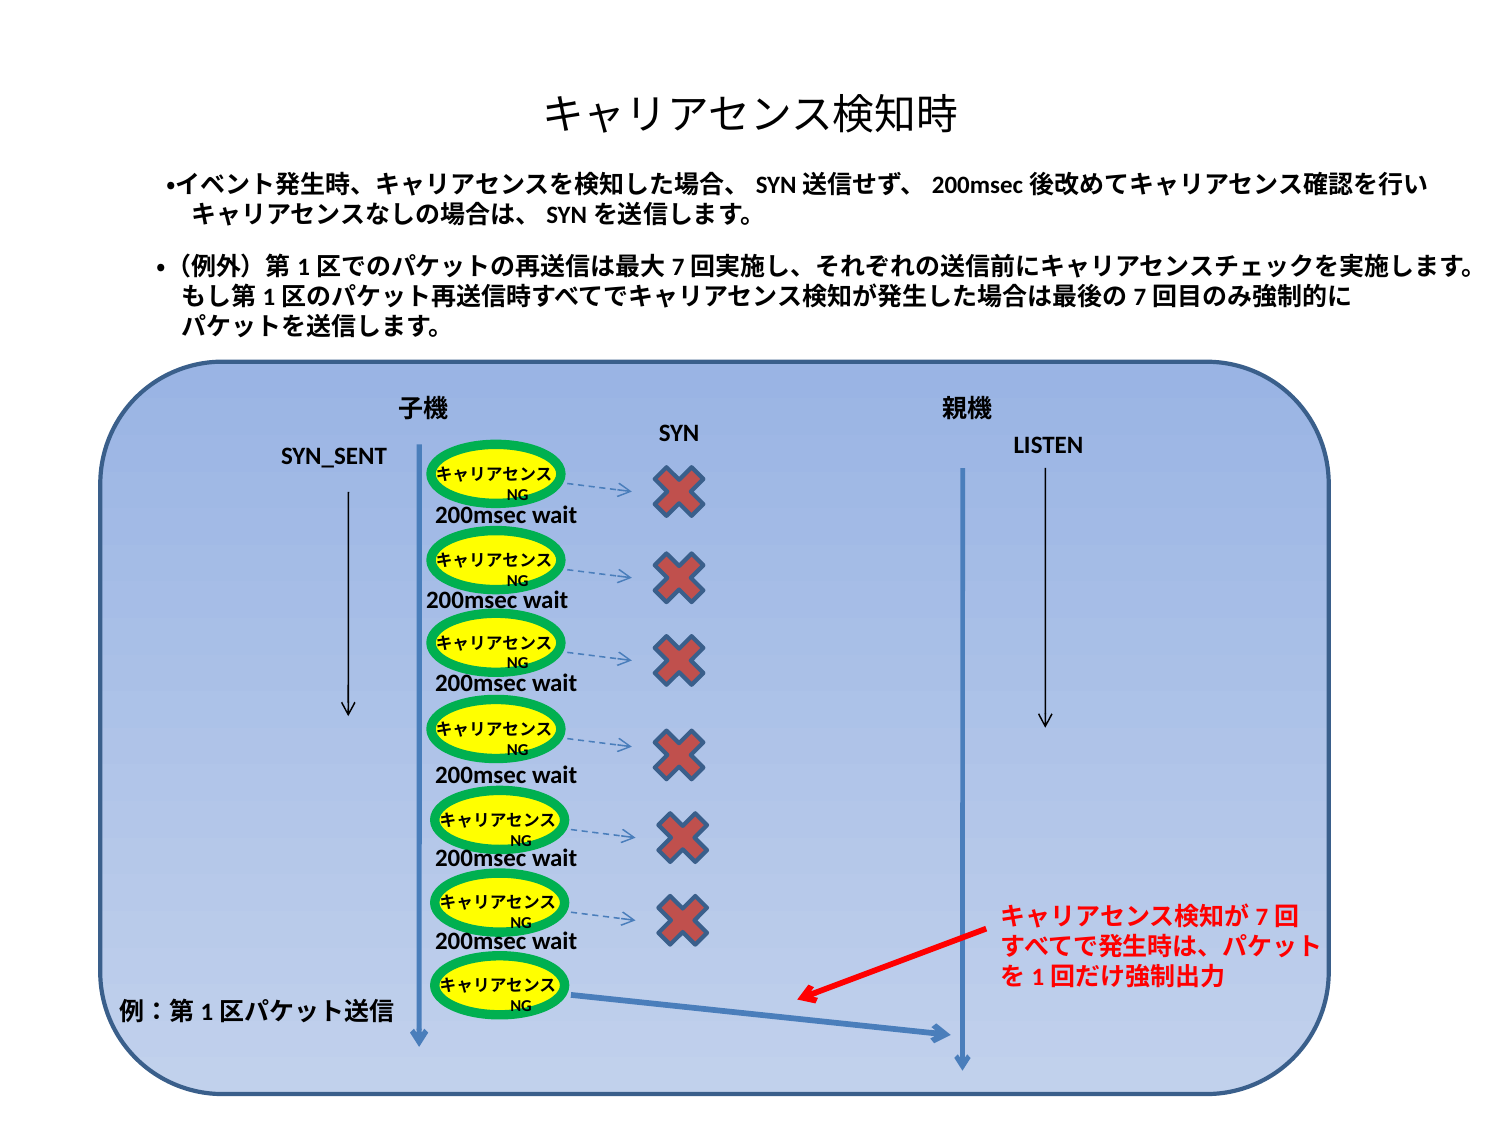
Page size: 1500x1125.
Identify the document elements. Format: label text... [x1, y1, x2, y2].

text_box SYN_SENT [266, 432, 403, 478]
text_box 例：第1区パケット送信 [104, 987, 410, 1033]
text_box 200msec wait [420, 754, 593, 797]
text_box ・イベント発生時、キャリアセンスを検知した場合、SYN送信せず、200msec後改めてキャリアセンス確認を行い キャリアセンスなしの場合は、SYNを送信します。 [151, 160, 1443, 236]
text_box [652, 728, 706, 744]
text_box [656, 893, 710, 947]
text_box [564, 995, 951, 1036]
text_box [560, 483, 633, 492]
text_box [444, 962, 555, 967]
text_box [656, 811, 710, 865]
text_box 200msec wait [411, 576, 584, 621]
text_box [98, 359, 1331, 1031]
text_box キャリアセンス NG [421, 625, 568, 658]
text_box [796, 928, 987, 1000]
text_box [564, 829, 636, 838]
text_box キャリアセンス NG [424, 802, 571, 834]
text_box [652, 465, 706, 518]
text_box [564, 912, 636, 921]
text_box 子機 [384, 385, 464, 430]
text_box キャリアセンス NG [424, 967, 571, 1023]
text_box キャリアセンス NG [421, 711, 568, 744]
text_box [440, 537, 552, 542]
text_box ・（例外）第1区でのパケットの再送信は最大7回実施し、それぞれの送信前にキャリアセンスチェックを実施します。 もし第1区のパケット再送信時すべてでキャリアセンス検知が発生した場合は最後の7回目のみ強制的に パケットを送信します。 [141, 243, 1500, 349]
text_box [560, 738, 633, 747]
text_box キャリアセンス NG [421, 542, 568, 576]
text_box [652, 754, 706, 782]
text_box SYN [644, 408, 715, 454]
text_box 200msec wait [420, 834, 593, 879]
text_box [440, 704, 552, 711]
text_box [440, 621, 552, 625]
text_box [560, 569, 633, 579]
title キャリアセンス検知時 [75, 19, 1425, 207]
text_box 親機 [927, 385, 1008, 430]
text_box キャリアセンス NG [421, 456, 568, 491]
text_box 200msec wait [420, 491, 593, 537]
text_box [445, 879, 555, 884]
text_box 200msec wait [420, 658, 593, 704]
text_box [652, 634, 706, 687]
text_box [444, 797, 556, 802]
text_box [652, 551, 706, 605]
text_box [560, 652, 633, 661]
text_box キャリアセンス検知が7回 すべてで発生時は、パケット を1回だけ強制出力 [985, 893, 1338, 998]
text_box 200msec wait [420, 916, 593, 962]
text_box LISTEN [998, 420, 1099, 466]
text_box [114, 962, 1329, 1097]
text_box [440, 442, 552, 456]
text_box キャリアセンス NG [424, 884, 571, 916]
